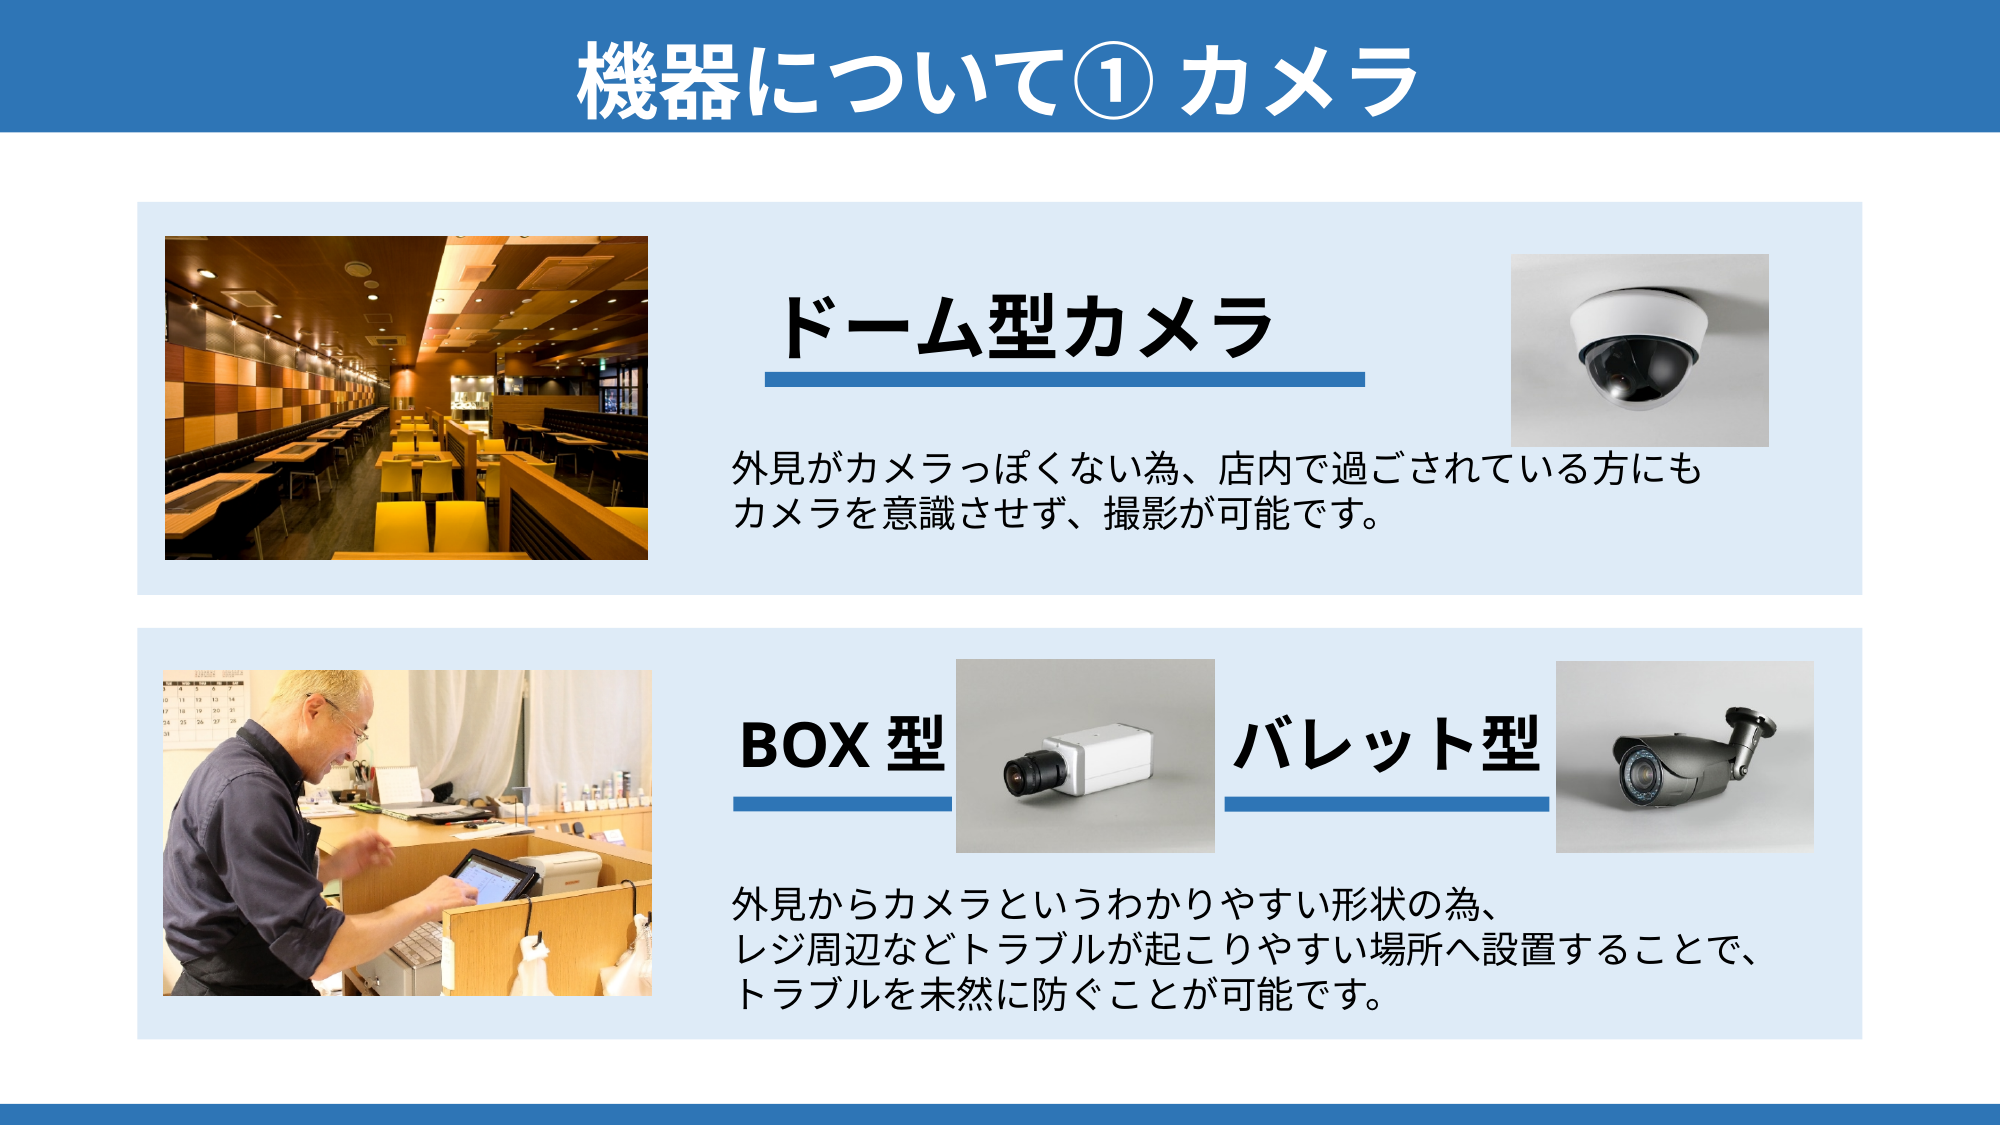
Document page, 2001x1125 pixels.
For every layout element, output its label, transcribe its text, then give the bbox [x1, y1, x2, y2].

picture [163, 670, 652, 997]
text_box [136, 201, 1863, 596]
text_box [0, 0, 2000, 133]
text_box [0, 1103, 2000, 1125]
text_box ドーム型カメラ [754, 274, 1294, 377]
text_box 機器について① カメラ [560, 21, 1440, 137]
picture [1556, 661, 1814, 853]
text_box 外見がカメラっぽくない為、店内で過ごされている方にも カメラを意識させず、撮影が可能です。 [716, 437, 1720, 543]
text_box [764, 371, 1366, 388]
text_box BOX型 [723, 697, 956, 788]
picture [165, 236, 648, 560]
text_box [732, 796, 953, 812]
picture [1511, 254, 1769, 447]
picture [956, 659, 1215, 854]
text_box 外見からカメラというわかりやすい形状の為、 レジ周辺などトラブルが起こりやすい場所へ設置することで、 トラブルを未然に防ぐことが可能です。 [716, 873, 1794, 1023]
text_box バレット型 [1216, 697, 1556, 788]
text_box [136, 627, 1863, 1040]
text_box [1224, 796, 1550, 813]
